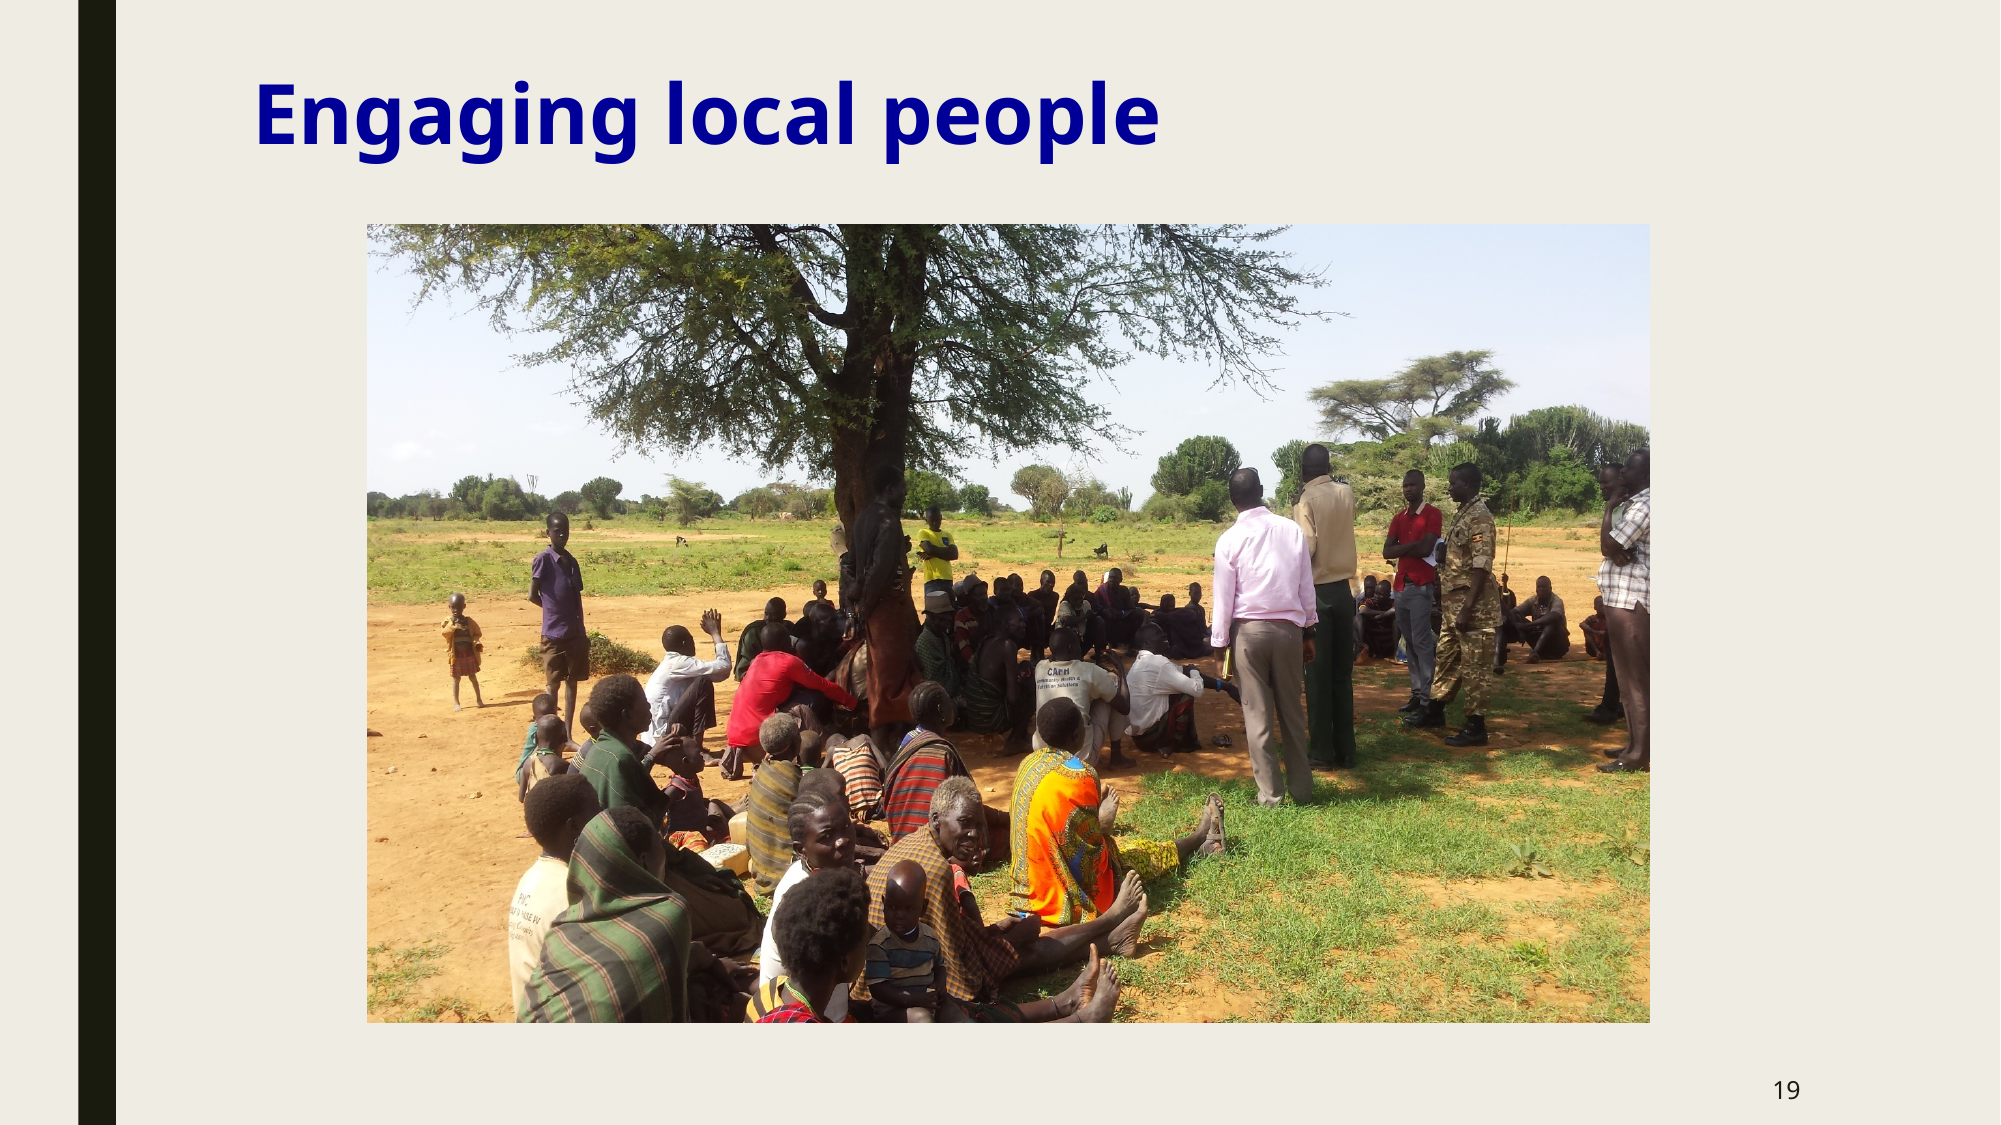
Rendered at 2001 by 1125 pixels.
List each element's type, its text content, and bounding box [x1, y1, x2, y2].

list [367, 224, 1650, 1023]
slide_number 19 [1553, 1058, 1816, 1125]
title Engaging local people [237, 65, 1780, 225]
